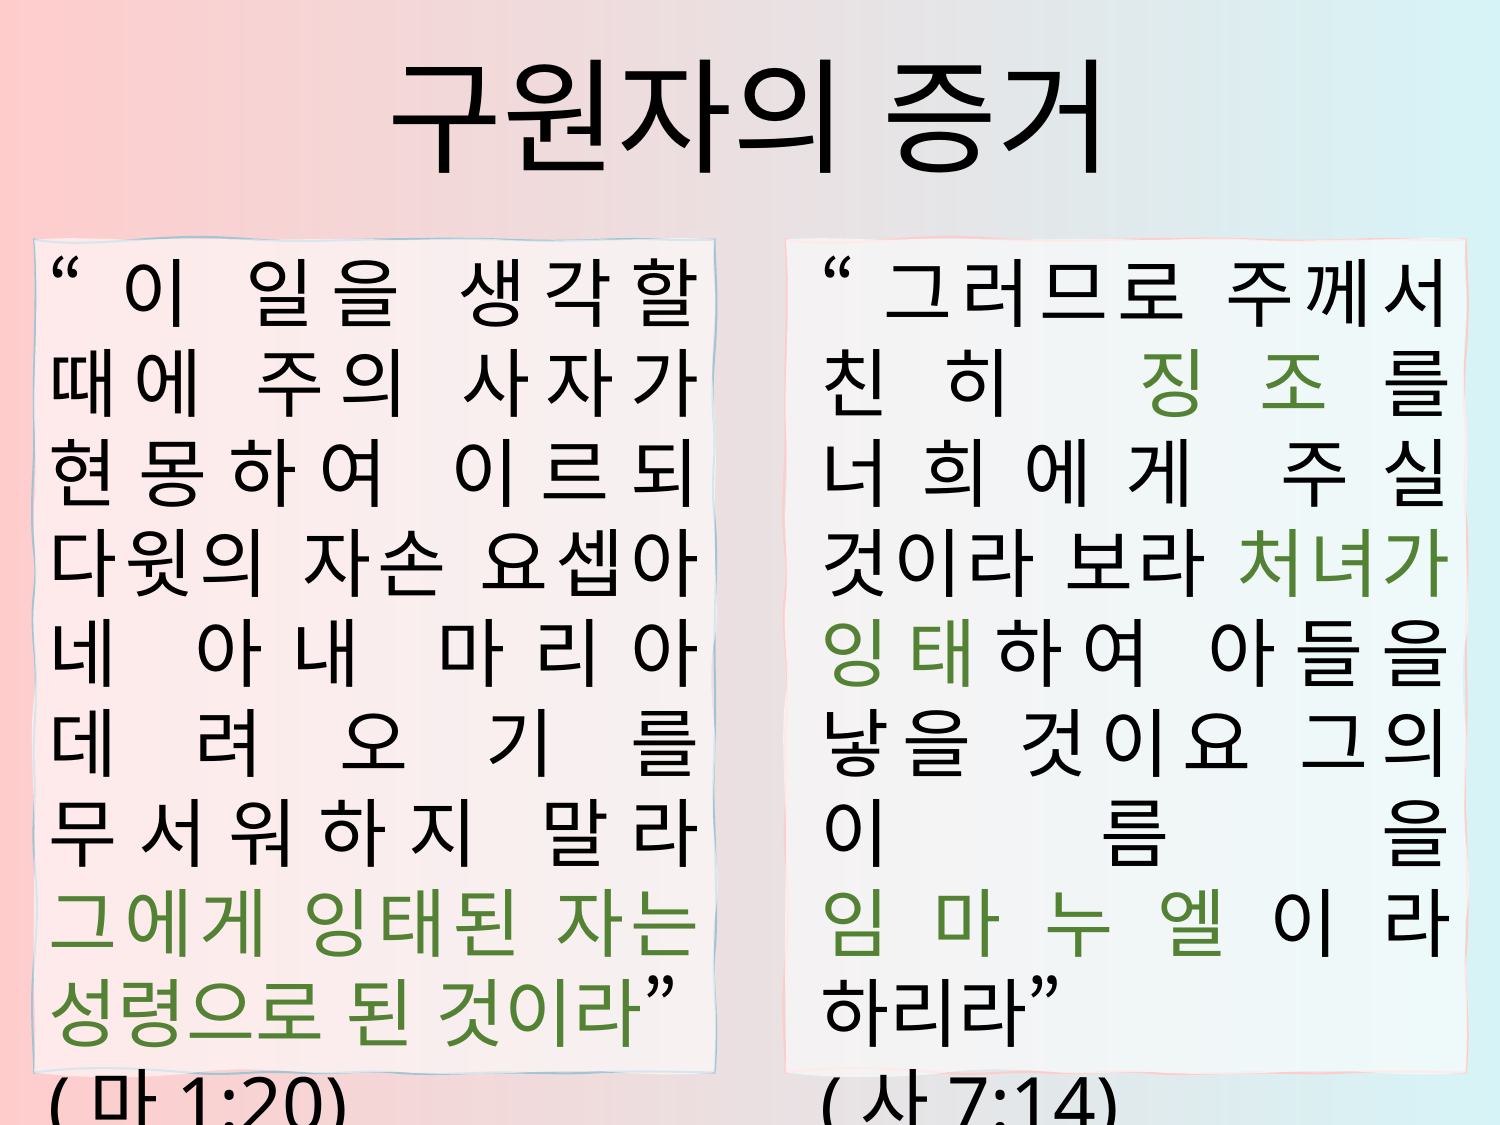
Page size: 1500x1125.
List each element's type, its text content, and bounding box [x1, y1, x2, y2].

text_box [34, 239, 715, 1073]
text_box 구원자의 증거 [372, 31, 1128, 196]
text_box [785, 239, 1466, 1073]
